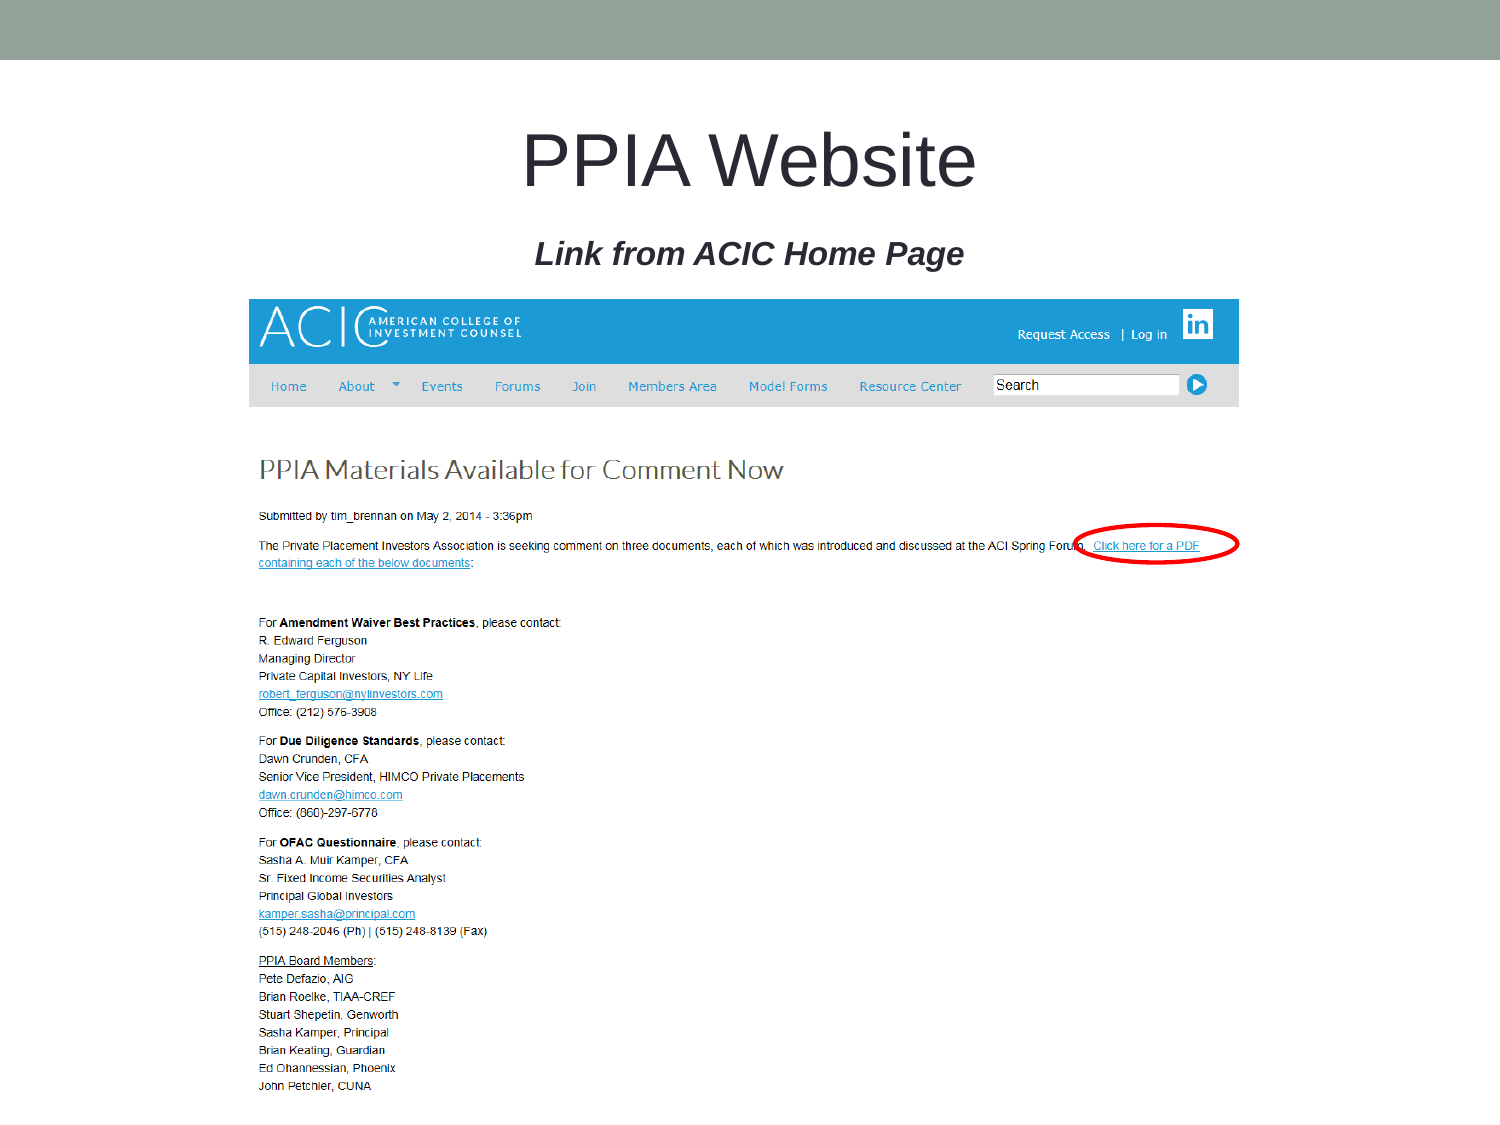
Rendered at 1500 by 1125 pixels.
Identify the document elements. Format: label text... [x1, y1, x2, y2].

text_box Link from ACIC Home Page [374, 224, 1125, 280]
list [249, 299, 1240, 1101]
title PPIA Website [75, 87, 1425, 225]
